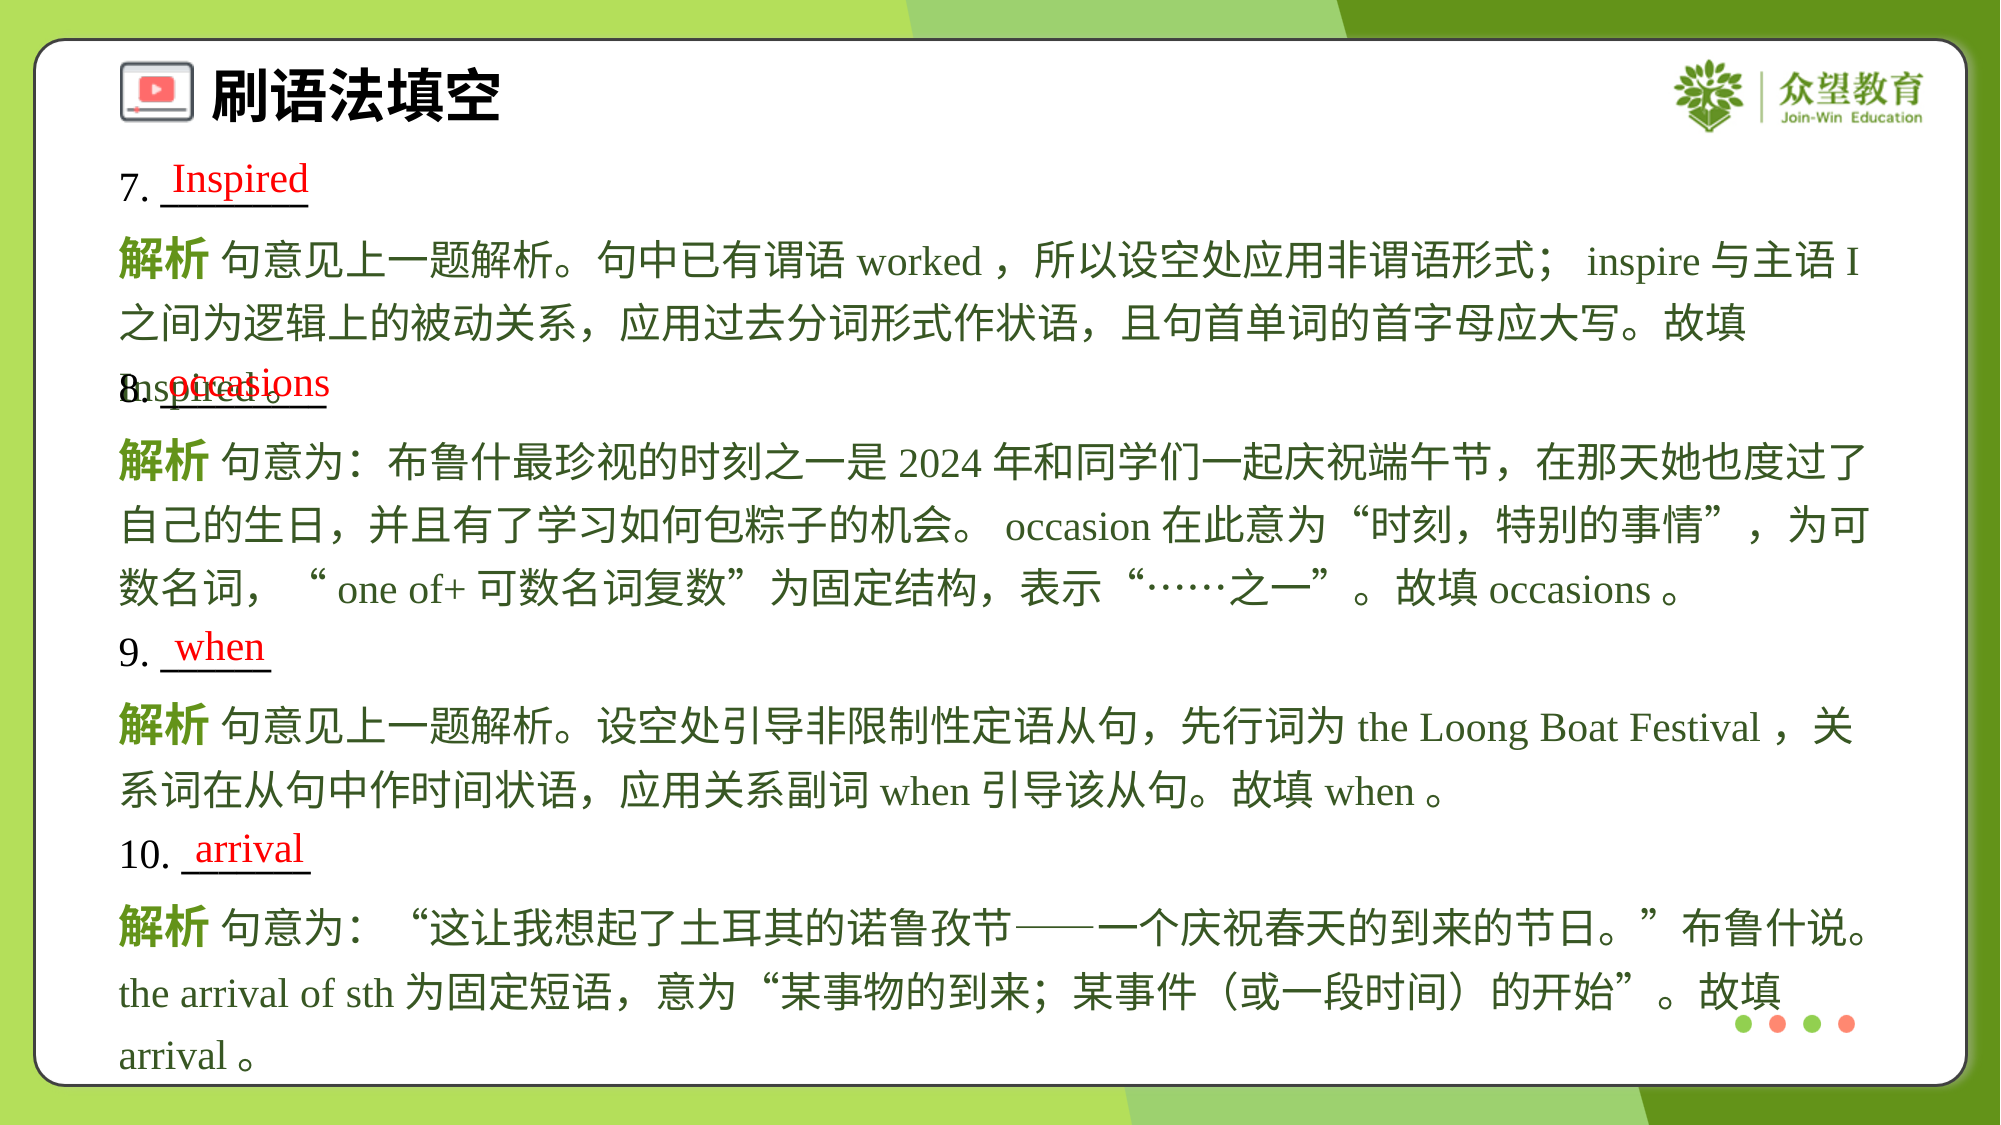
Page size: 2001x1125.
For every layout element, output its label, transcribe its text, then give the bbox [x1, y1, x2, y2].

text_box 解析 句意见上一题解析。句中已有谓语worked，所以设空处应用非谓语形式；inspire与主语I之间为逻辑上的被动关系，应用过去分词形式作状语，且句首单词的首字母应大写。故填Inspired。 [118, 215, 1883, 343]
text_box 解析 句意为：“这让我想起了土耳其的诺鲁孜节——一个庆祝春天的到来的节日。”布鲁什说。the arrival of sth为固定短语，意为“某事物的到来；某事件（或一段时间）的开始”。故填arrival。 [118, 884, 1883, 1011]
text_box when [170, 606, 270, 665]
text_box 8. _________ [118, 348, 1883, 406]
text_box occasions [163, 342, 335, 400]
text_box Inspired [167, 138, 314, 197]
text_box 解析 句意为：布鲁什最珍视的时刻之一是2024年和同学们一起庆祝端午节，在那天她也度过了自己的生日，并且有了学习如何包粽子的机会。occasion在此意为“时刻，特别的事情”，为可数名词，“one of+可数名词复数”为固定结构，表示“……之一”。故填occasions。 [118, 417, 1883, 607]
text_box arrival [190, 808, 309, 867]
text_box 9. ______ [118, 612, 1883, 670]
text_box 10. _______ [118, 814, 1883, 872]
picture [0, 0, 2000, 1125]
text_box 解析 句意见上一题解析。设空处引导非限制性定语从句，先行词为the Loong Boat Festival，关系词在从句中作时间状语，应用关系副词when引导该从句。故填when。 [118, 682, 1883, 809]
text_box 7. ________ [118, 146, 1883, 204]
